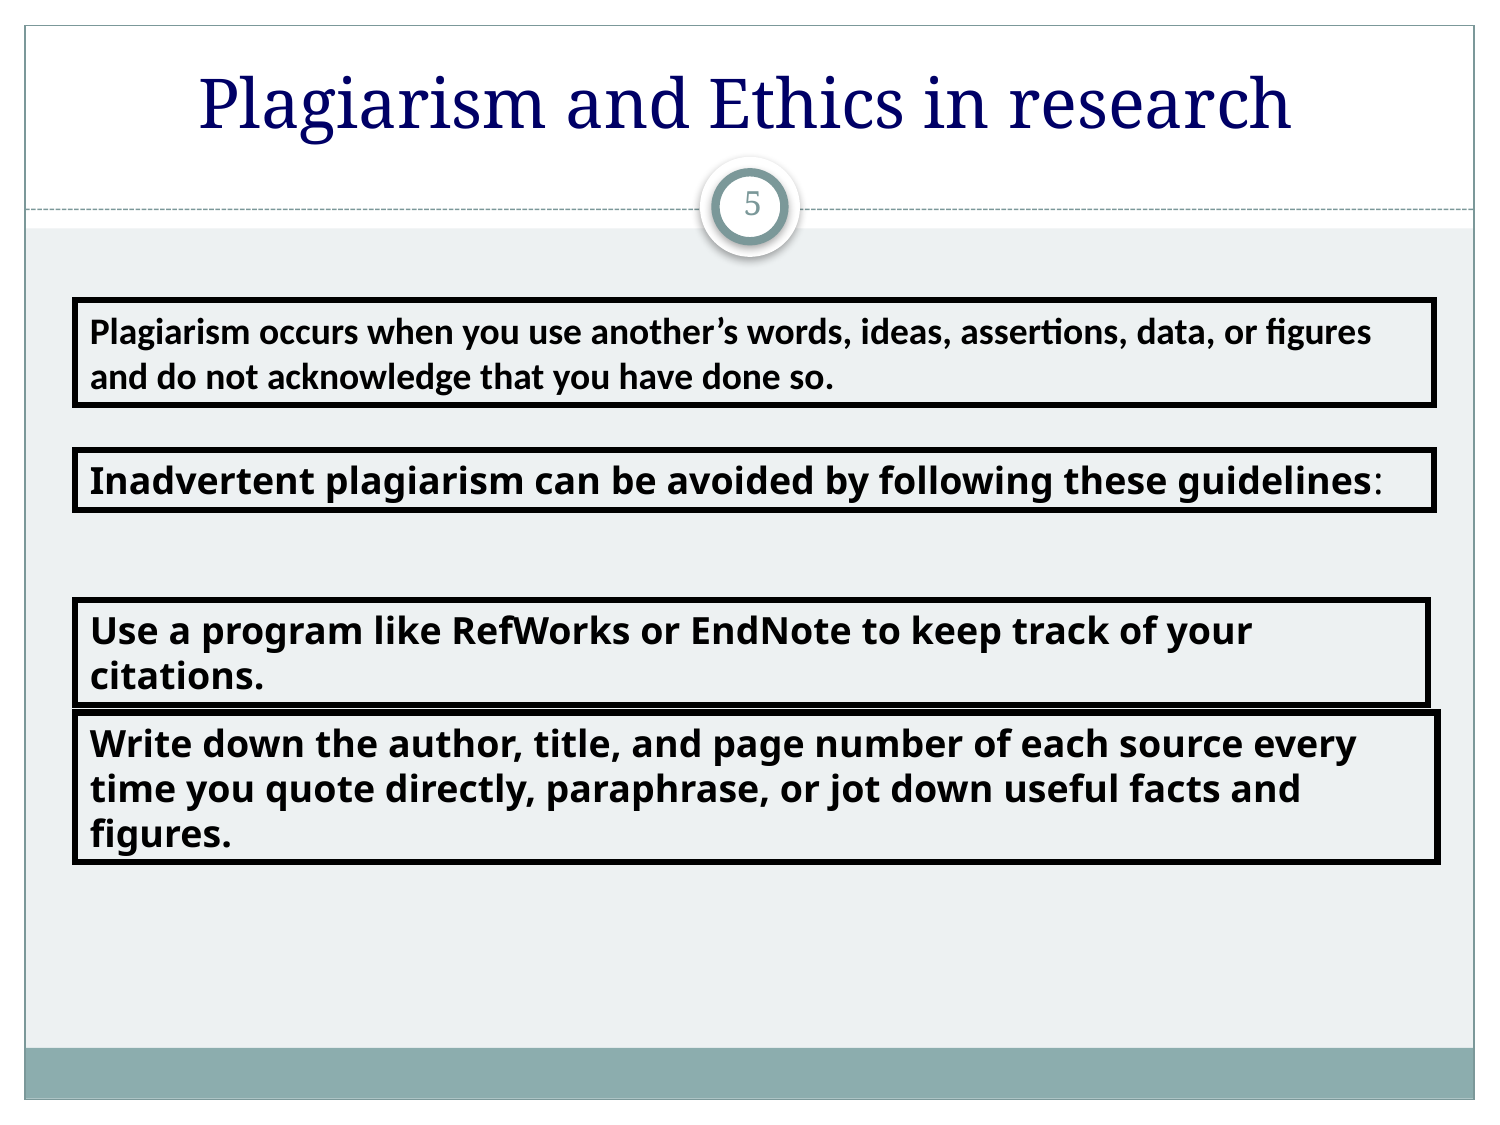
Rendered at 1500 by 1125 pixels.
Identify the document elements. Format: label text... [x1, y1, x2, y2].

text_box Inadvertent plagiarism can be avoided by following these guidelines: [75, 449, 1435, 510]
slide_number 5 [715, 168, 791, 241]
text_box Use a program like RefWorks or EndNote to keep track of your citations. [75, 599, 1429, 705]
text_box Write down the author, title, and page number of each source every time you quote directly, paraphrase, or jot down useful facts and figures. [74, 712, 1438, 863]
title Plagiarism and Ethics in research [99, 37, 1394, 150]
text_box Plagiarism occurs when you use another’s words, ideas, assertions, data, or figures and do not acknowledge that you have done so. [75, 299, 1435, 405]
